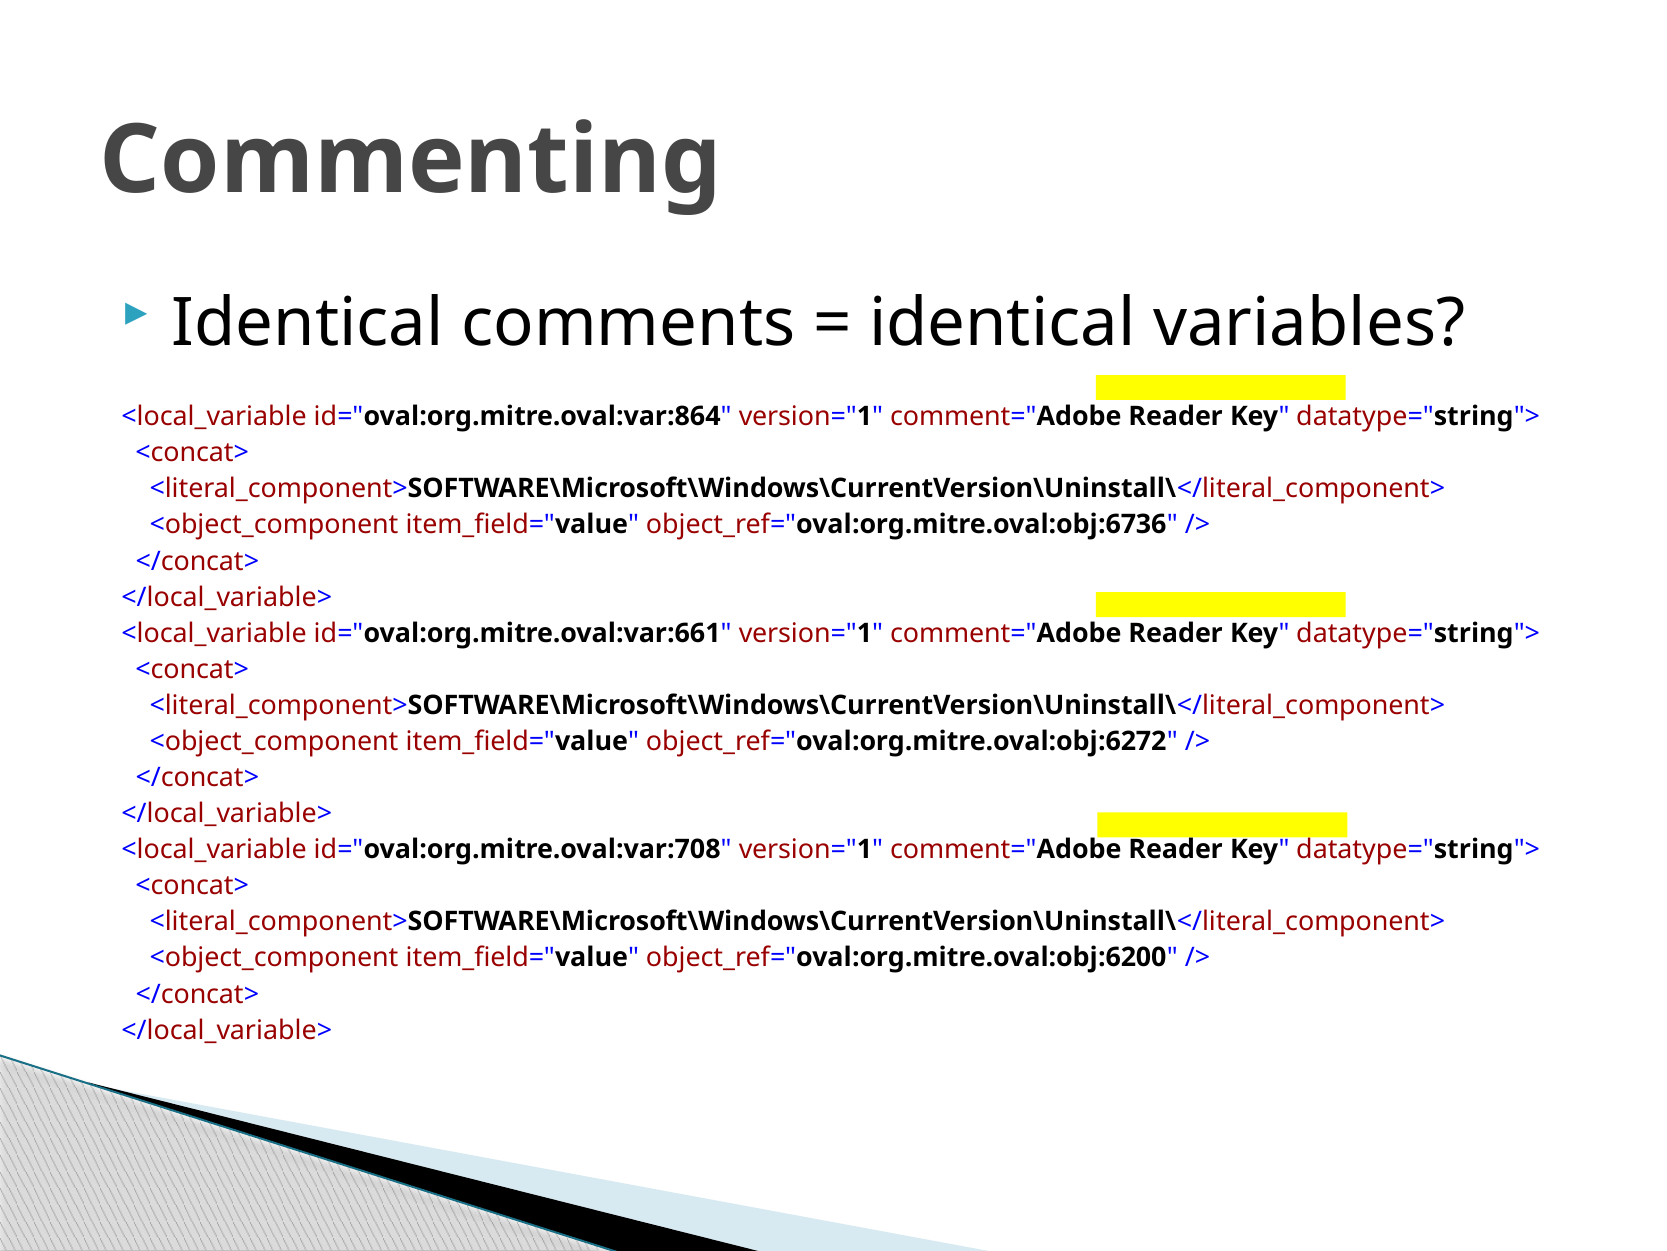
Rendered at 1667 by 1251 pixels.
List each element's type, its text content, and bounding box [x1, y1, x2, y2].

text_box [1095, 374, 1348, 838]
list Identical comments = identical variables? <local_variable id="oval:org.mitre.oval:var:864" version="1" comment="Adobe Reader Key" datatype="string"> <concat> <literal_component>SOFTWARE\Microsoft\Windows\CurrentVersion\Uninstall\</literal_component> <object_component item_field="value" object_ref="oval:org.mitre.oval:obj:6736" /> </concat> </local_variable> <local_variable id="oval:org.mitre.oval:var:661" version="1" comment="Adobe Reader Key" datatype="string"> <concat> <literal_component>SOFTWARE\Microsoft\Windows\CurrentVersion\Uninstall\</literal_component> <object_component item_field="value" object_ref="oval:org.mitre.oval:obj:6272" /> </concat> </local_variable> <local_variable id="oval:org.mitre.oval:var:708" version="1" comment="Adobe Reader Key" datatype="string"> <concat> <literal_component>SOFTWARE\Microsoft\Windows\CurrentVersion\Uninstall\</literal_component> <object_component item_field="value" object_ref="oval:org.mitre.oval:obj:6200" /> </concat> </local_variable> [83, 270, 1584, 1095]
title Commenting [83, 50, 1584, 259]
